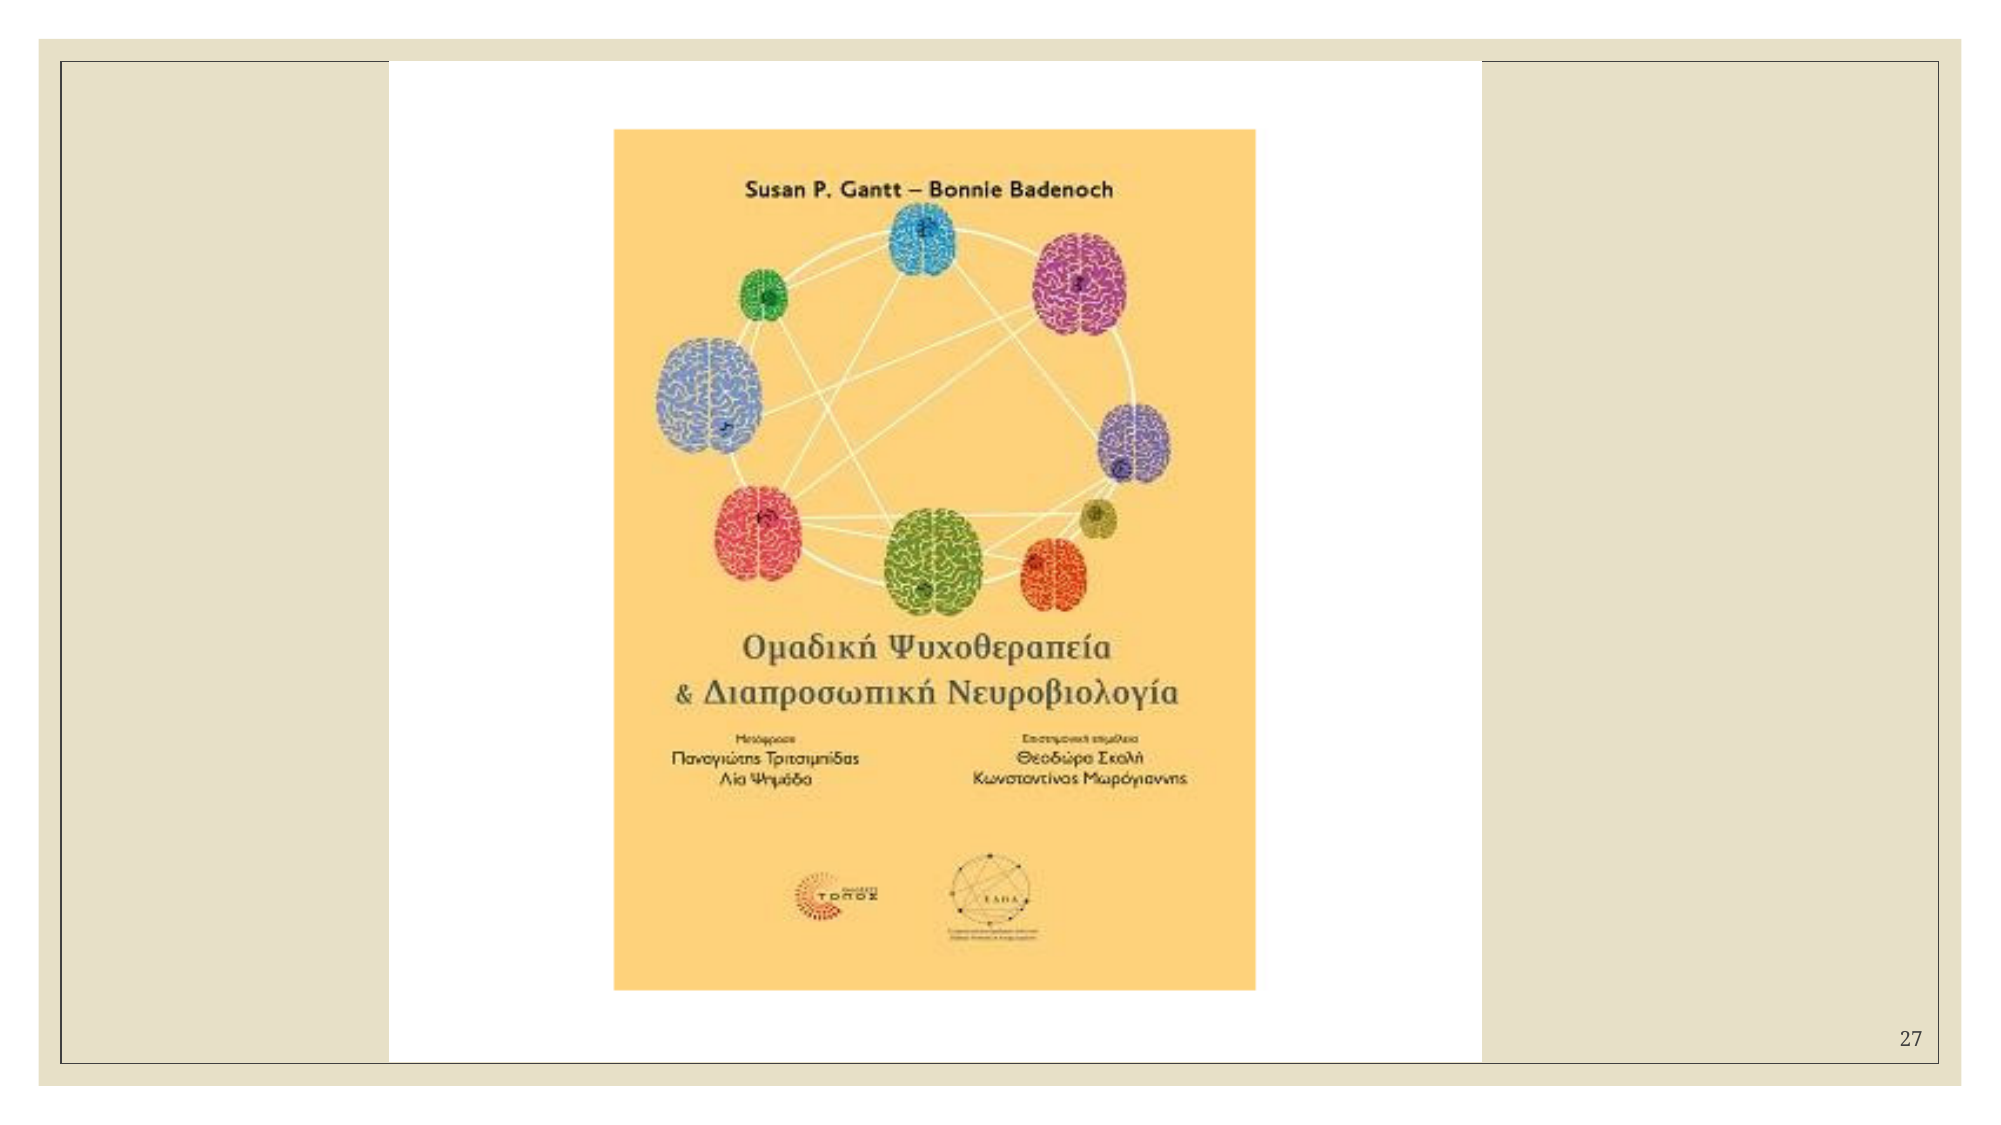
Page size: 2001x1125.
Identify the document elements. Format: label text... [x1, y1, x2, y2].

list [389, 61, 1482, 1062]
slide_number 27 [1697, 1019, 1938, 1062]
